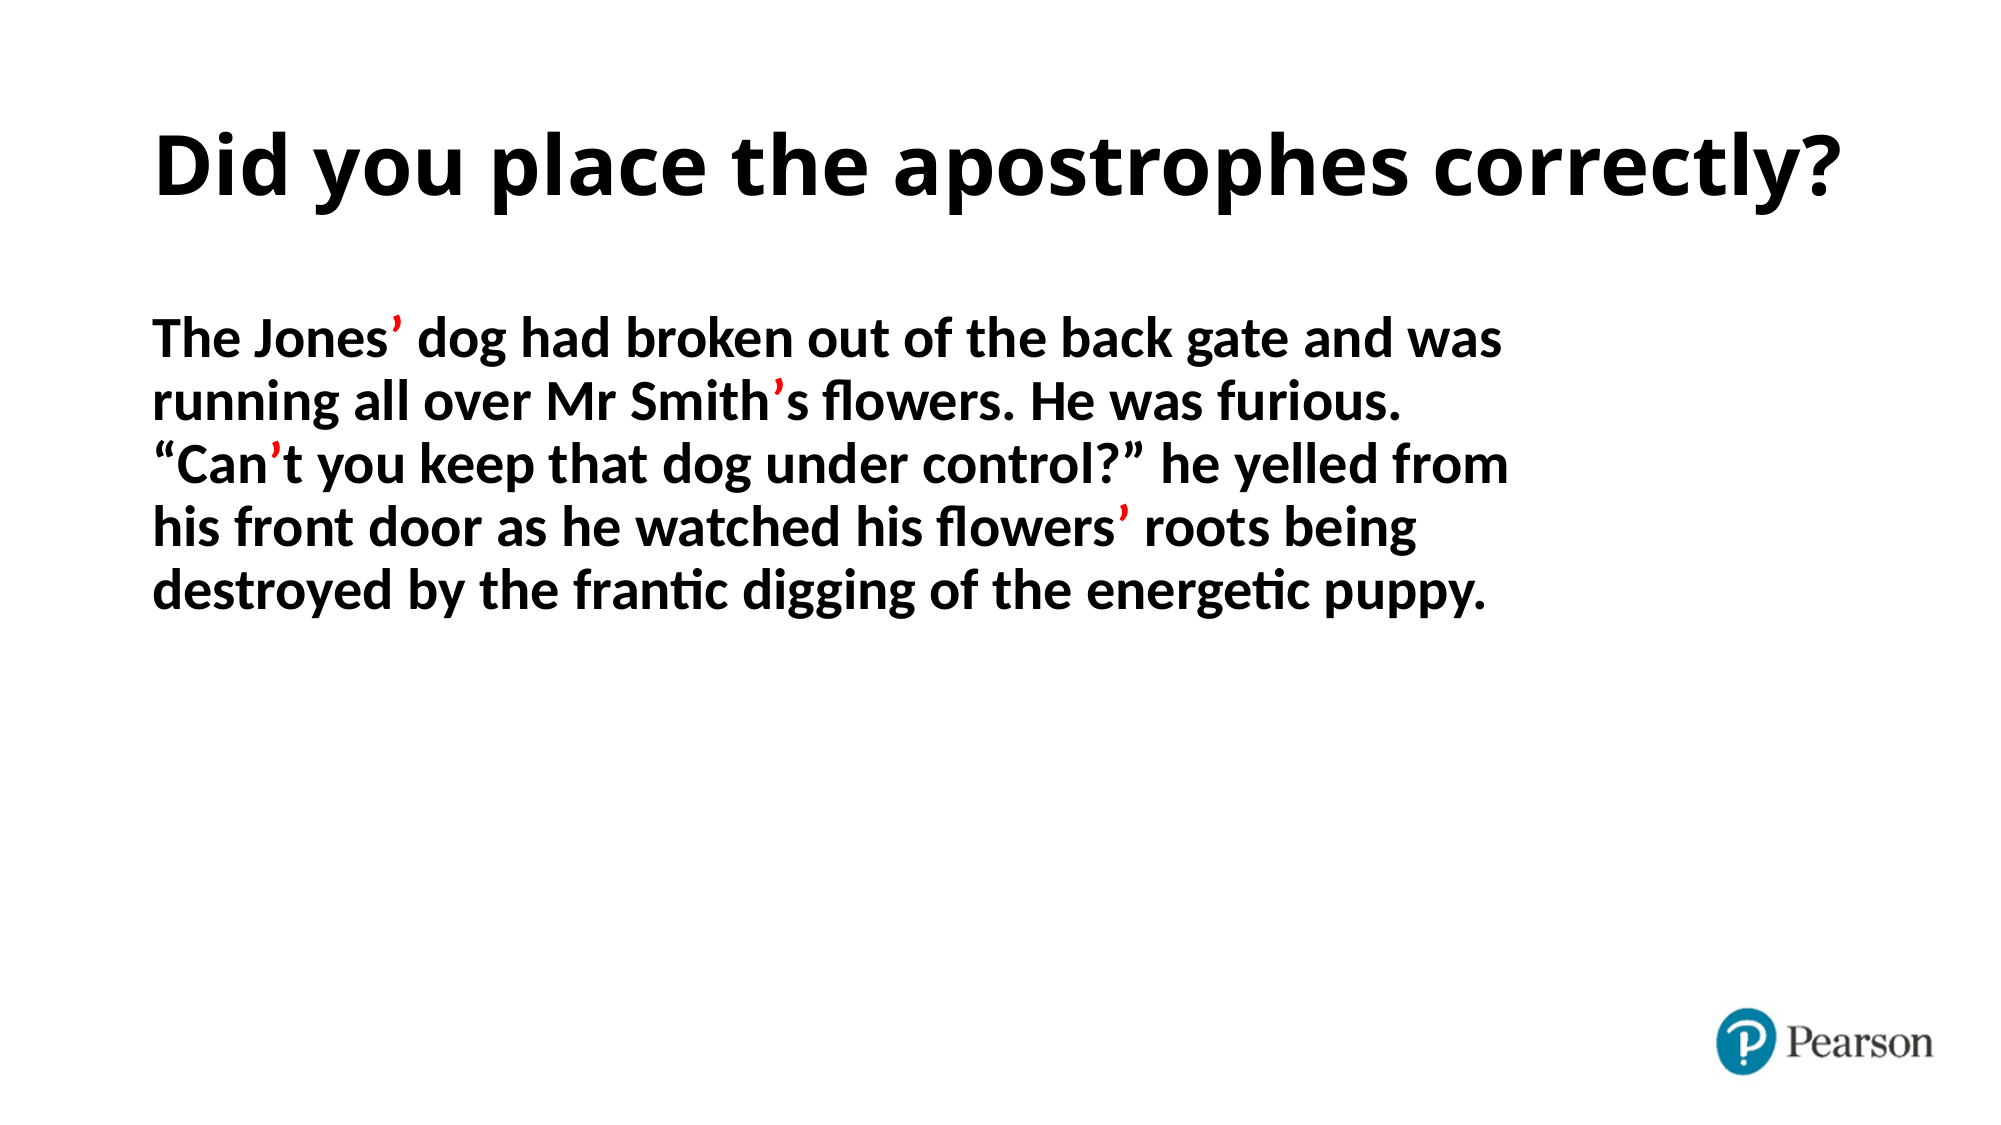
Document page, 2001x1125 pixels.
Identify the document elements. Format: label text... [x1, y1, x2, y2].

picture [1706, 993, 1944, 1086]
title Did you place the apostrophes correctly? [137, 59, 1863, 278]
list The Jones’ dog had broken out of the back gate and was running all over Mr Smith’s flowers. He was furious. “Can’t you keep that dog under control?” he yelled from his front door as he watched his flowers’ roots being destroyed by the frantic digging of the energetic puppy. [137, 299, 1535, 1014]
